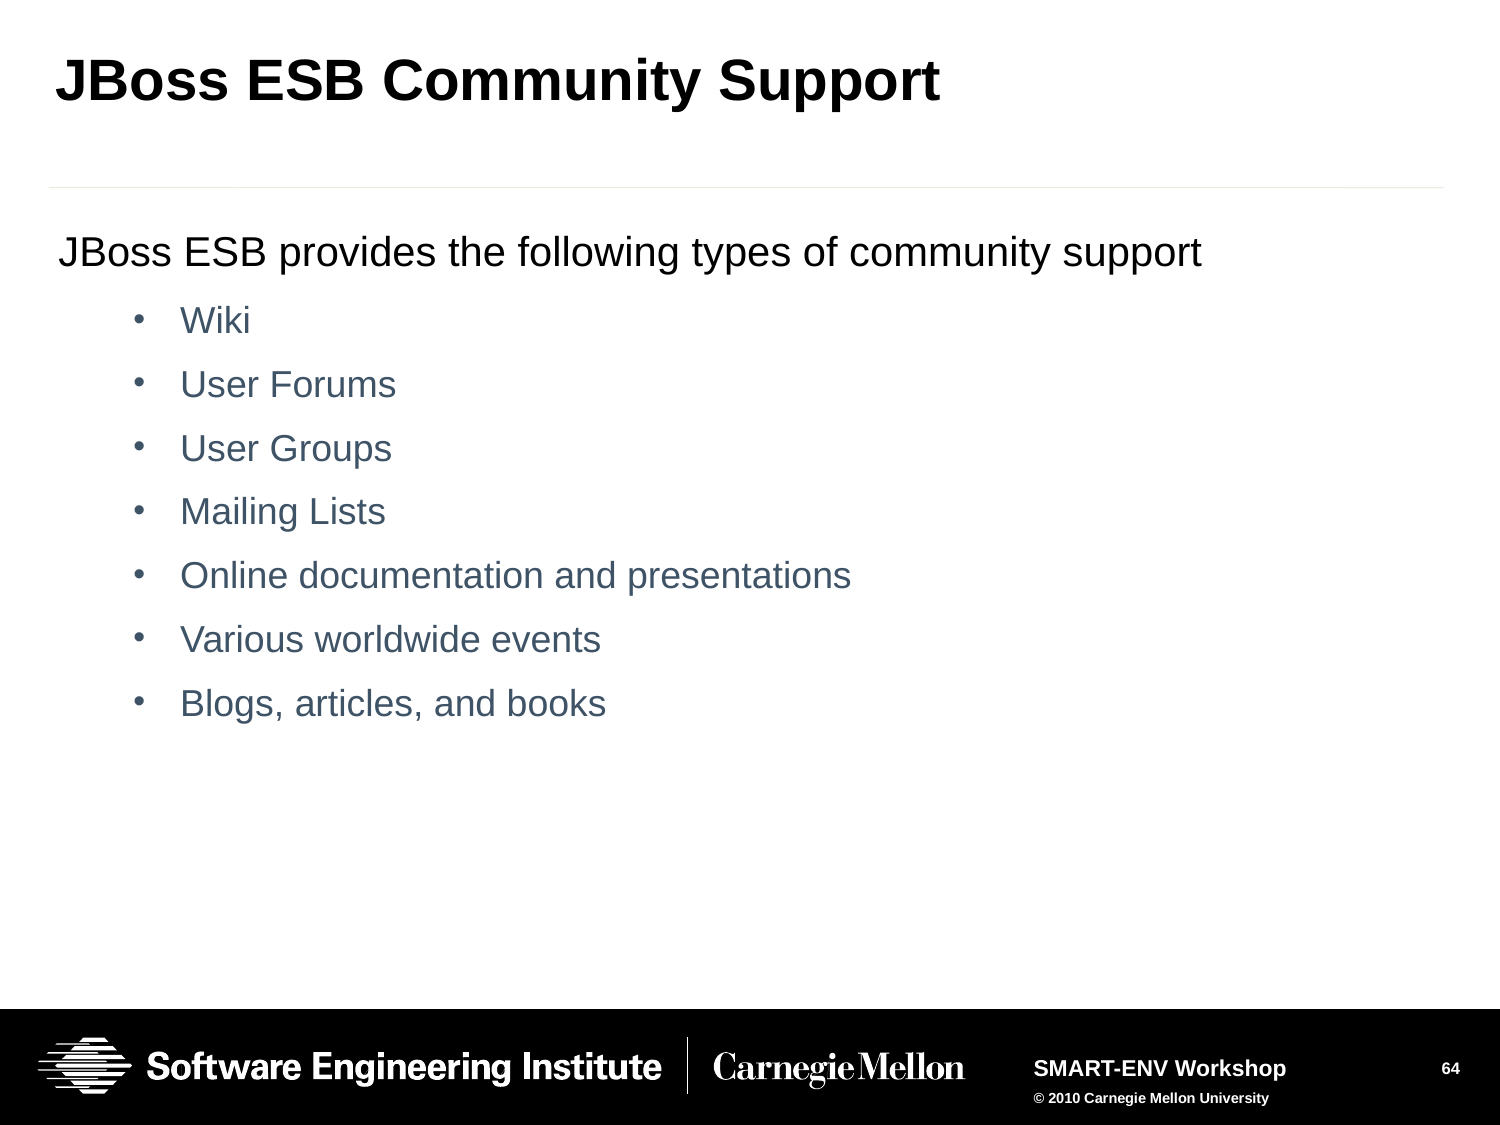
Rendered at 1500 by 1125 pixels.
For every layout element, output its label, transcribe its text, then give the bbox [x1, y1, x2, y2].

title JBoss ESB Community Support [55, 49, 1451, 114]
list JBoss ESB provides the following types of community support Wiki User Forums User Groups Mailing Lists Online documentation and presentations Various worldwide events Blogs, articles, and books [58, 224, 1438, 953]
